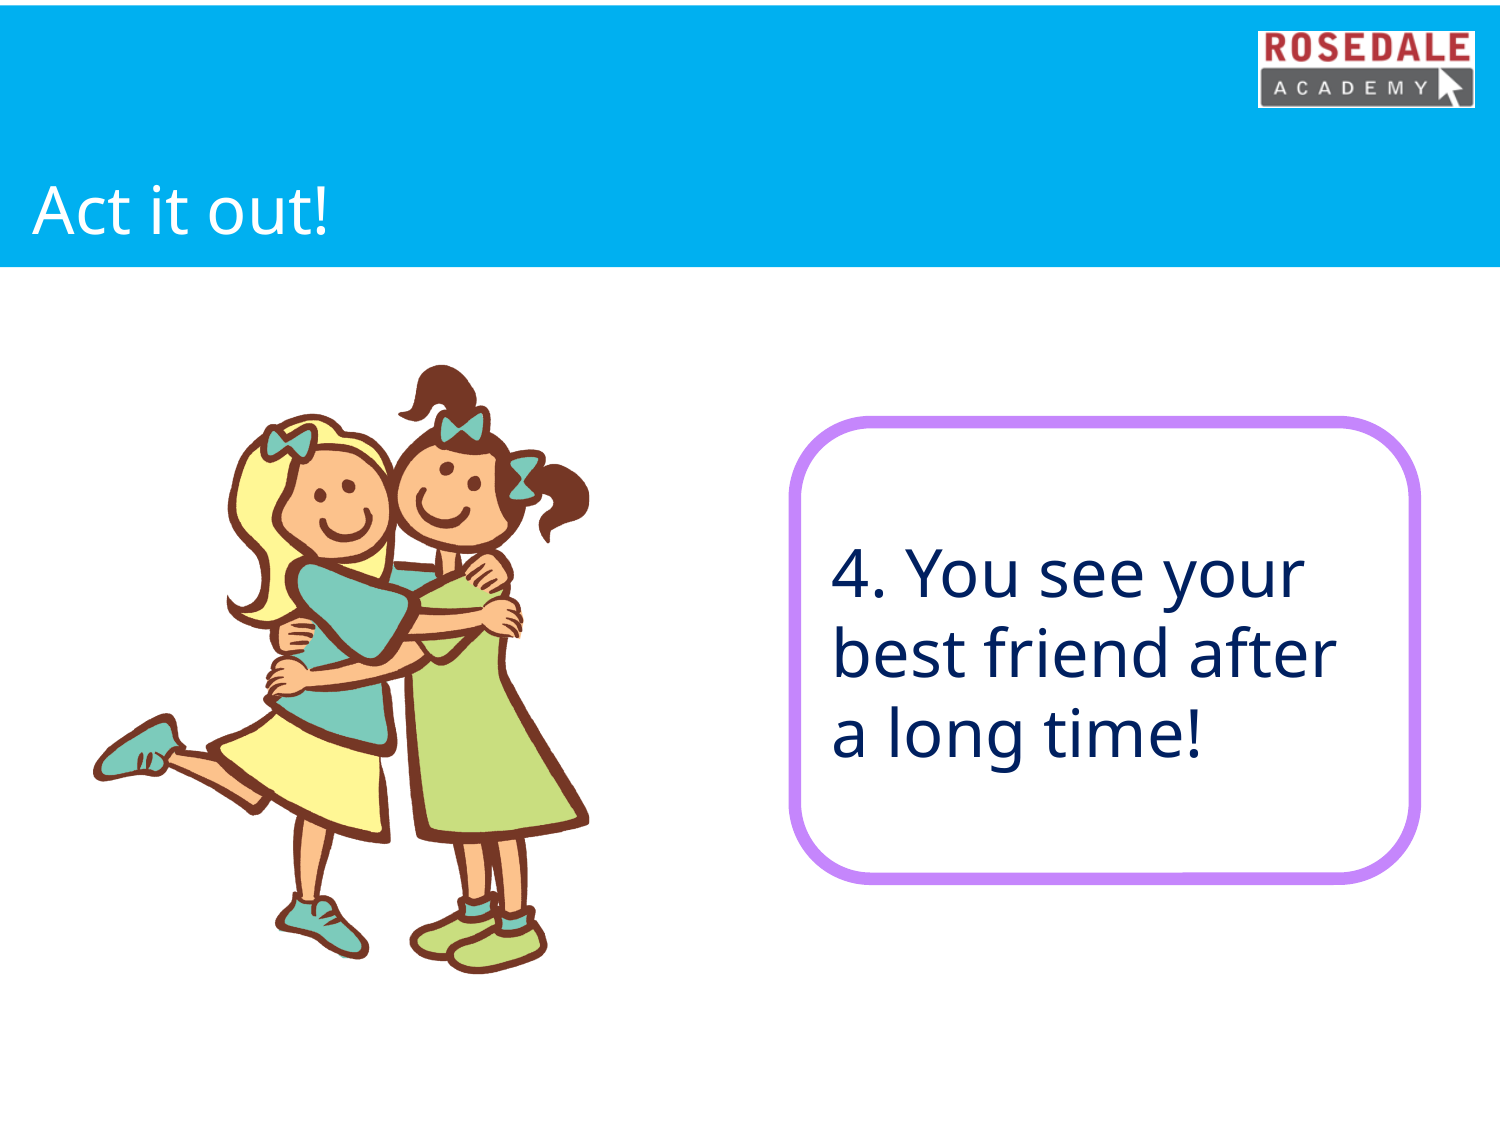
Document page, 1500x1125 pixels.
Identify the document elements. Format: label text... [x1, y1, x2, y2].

picture [1259, 32, 1474, 107]
text_box Act it out! [17, 160, 1500, 256]
text_box [0, 4, 1500, 268]
picture [89, 360, 593, 975]
text_box 4. You see your best friend after a long time! [793, 421, 1416, 880]
